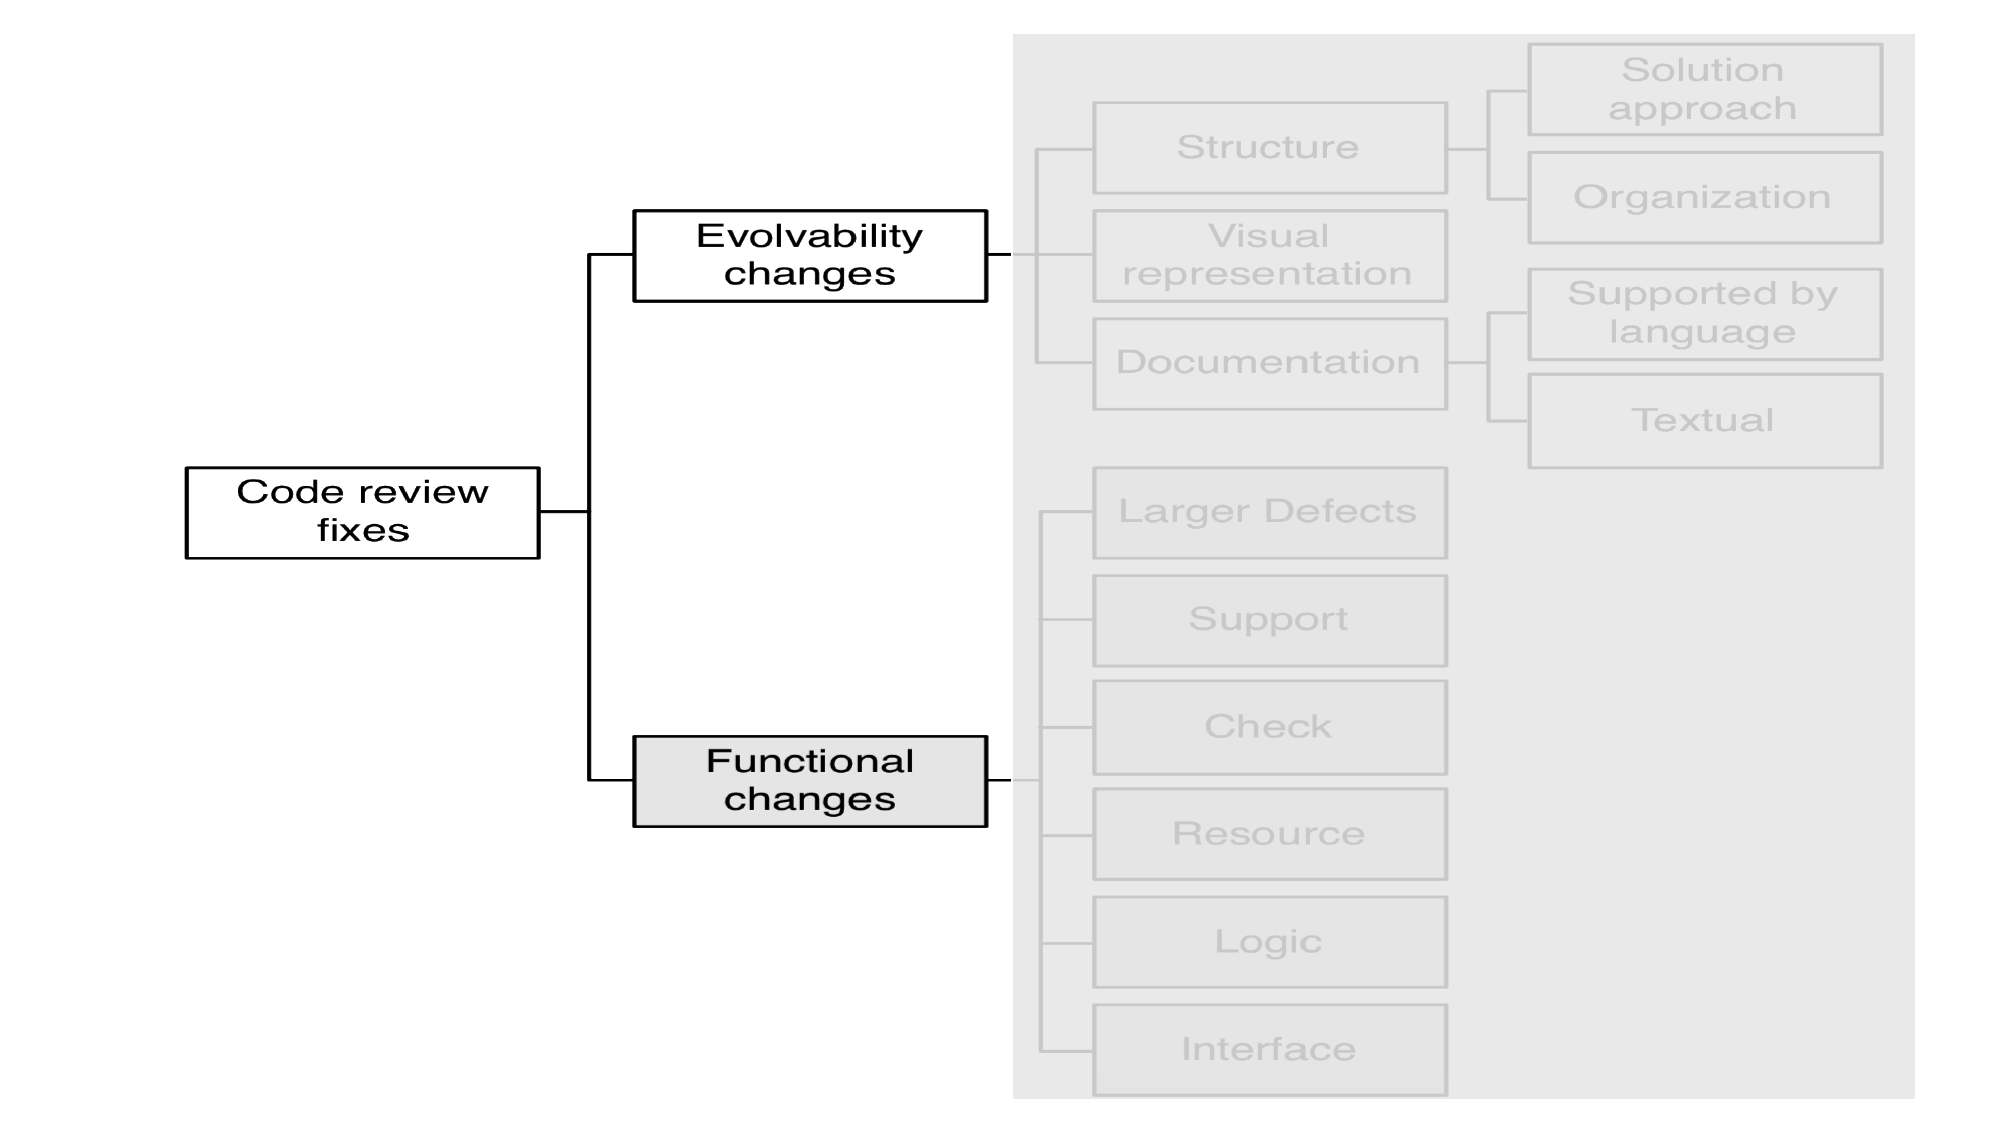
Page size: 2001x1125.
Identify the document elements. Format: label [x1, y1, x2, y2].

text_box [1011, 32, 1917, 1101]
picture [107, 33, 1902, 1101]
